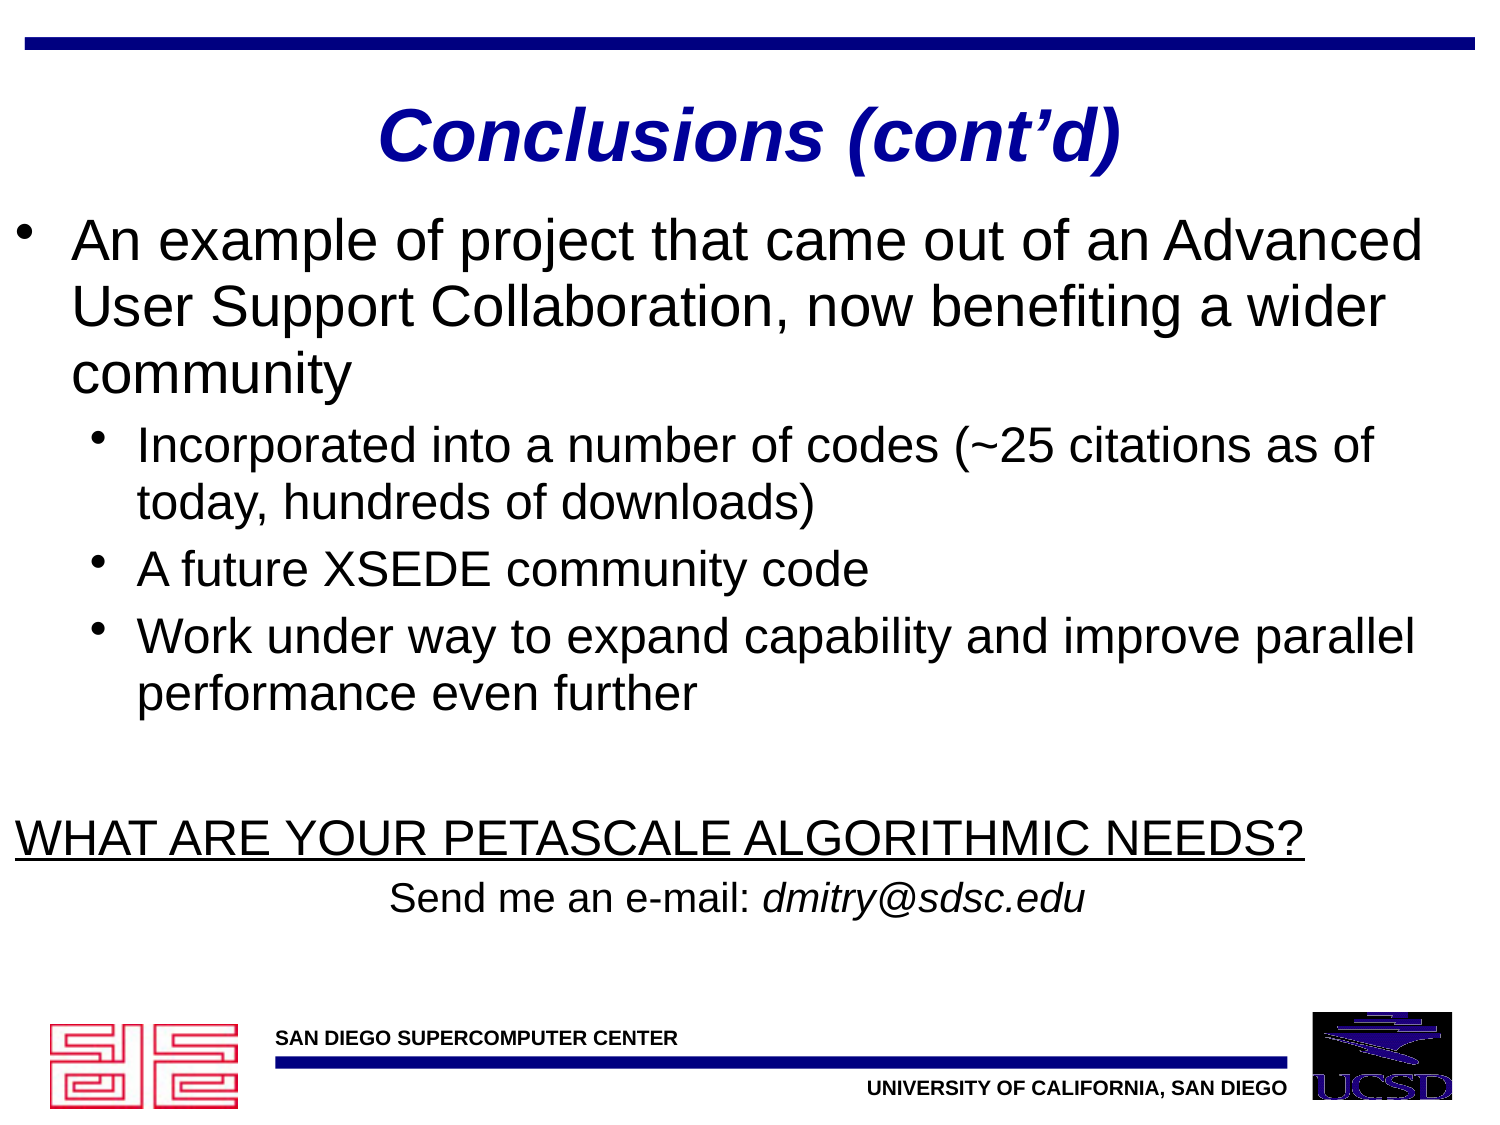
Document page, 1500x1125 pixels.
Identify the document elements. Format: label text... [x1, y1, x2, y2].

list An example of project that came out of an Advanced User Support Collaboration, now benefiting a wider community Incorporated into a number of codes (~25 citations as of today, hundreds of downloads) A future XSEDE community code Work under way to expand capability and improve parallel performance even further WHAT ARE YOUR PETASCALE ALGORITHMIC NEEDS? Send me an e-mail: dmitry@sdsc.edu [0, 199, 1476, 976]
title Conclusions (cont’d) [24, 49, 1476, 199]
picture [50, 1024, 238, 1109]
